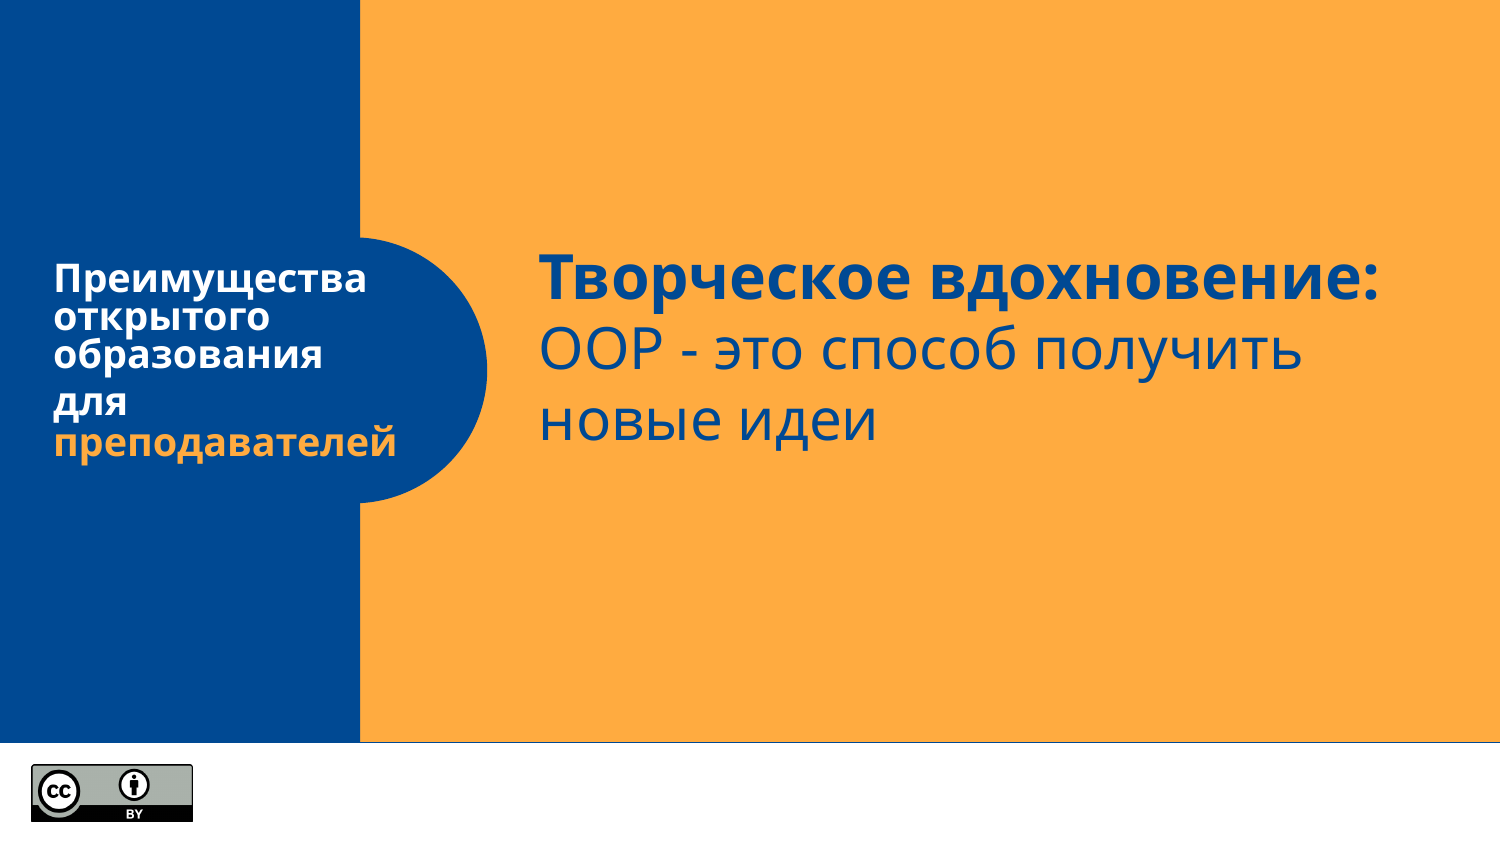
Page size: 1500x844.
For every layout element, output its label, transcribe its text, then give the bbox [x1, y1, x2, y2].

text_box Творческое вдохновение: ООР - это способ получить новые идеи [523, 221, 1420, 598]
text_box [304, 237, 401, 246]
picture [31, 764, 193, 822]
text_box [274, 255, 488, 504]
text_box [0, 0, 361, 742]
text_box [0, 750, 1500, 844]
text_box Преимущества открытого образования для преподавателей [38, 246, 421, 479]
